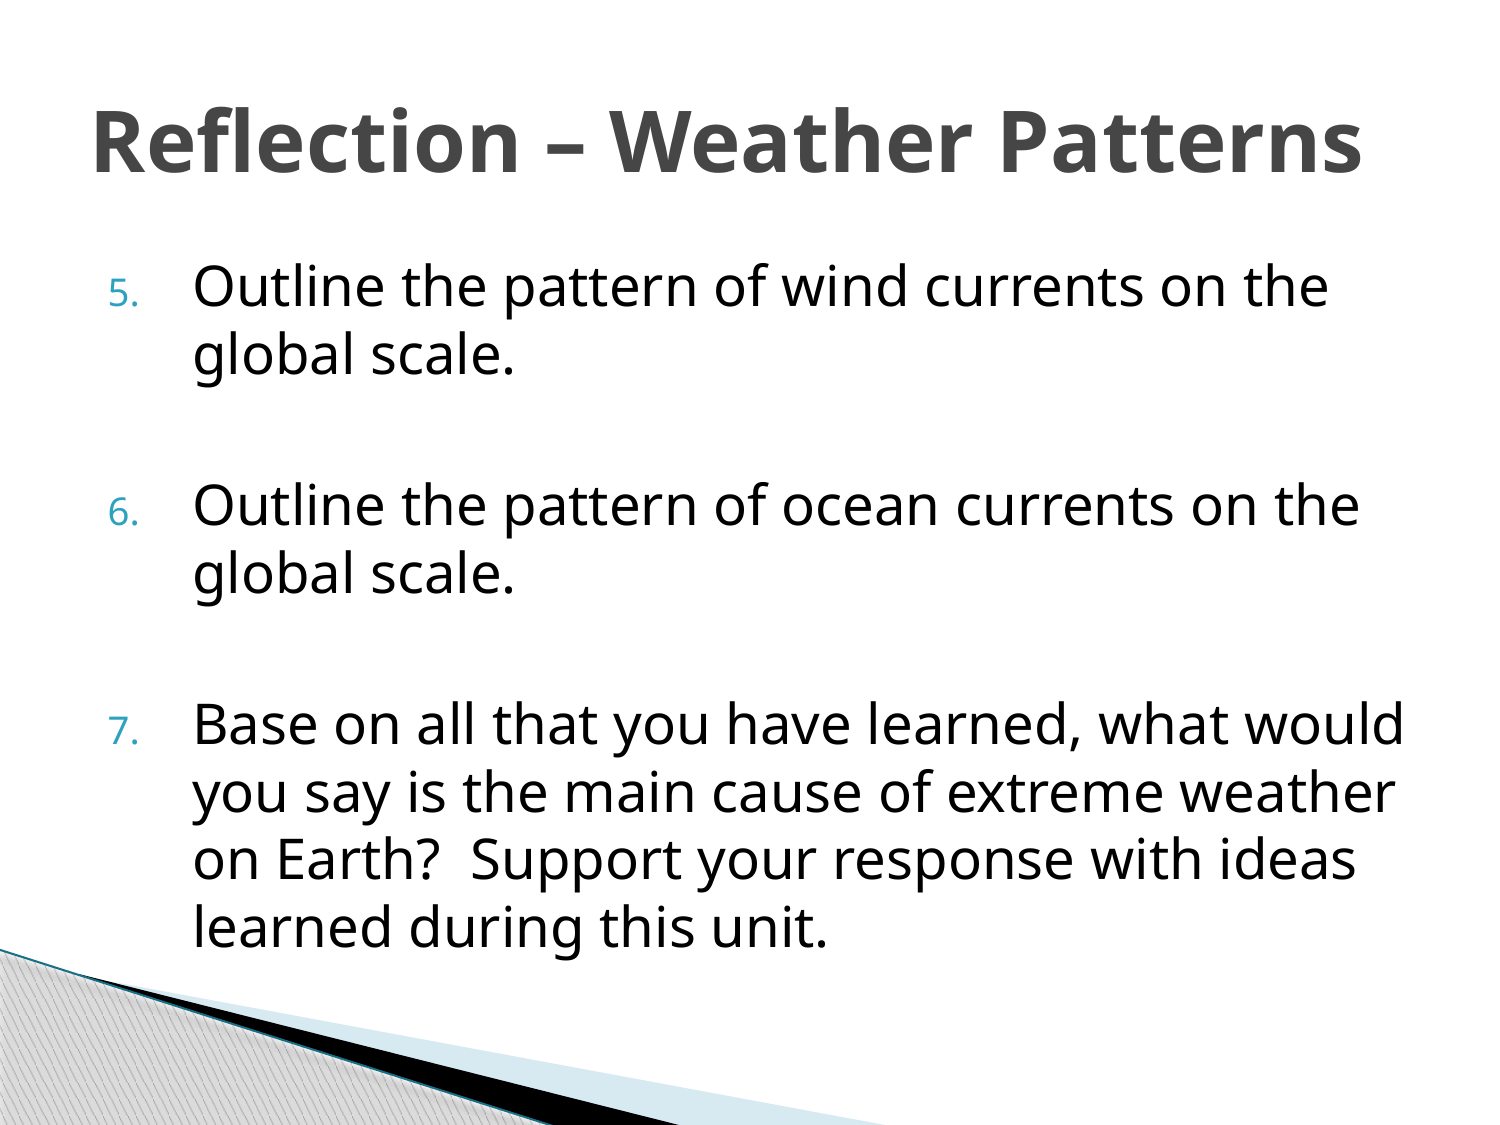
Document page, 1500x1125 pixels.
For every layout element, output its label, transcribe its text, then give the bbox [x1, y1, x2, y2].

title Reflection – Weather Patterns [75, 45, 1425, 233]
list Outline the pattern of wind currents on the global scale. Outline the pattern of ocean currents on the global scale. Base on all that you have learned, what would you say is the main cause of extreme weather on Earth? Support your response with ideas learned during this unit. [75, 243, 1425, 986]
